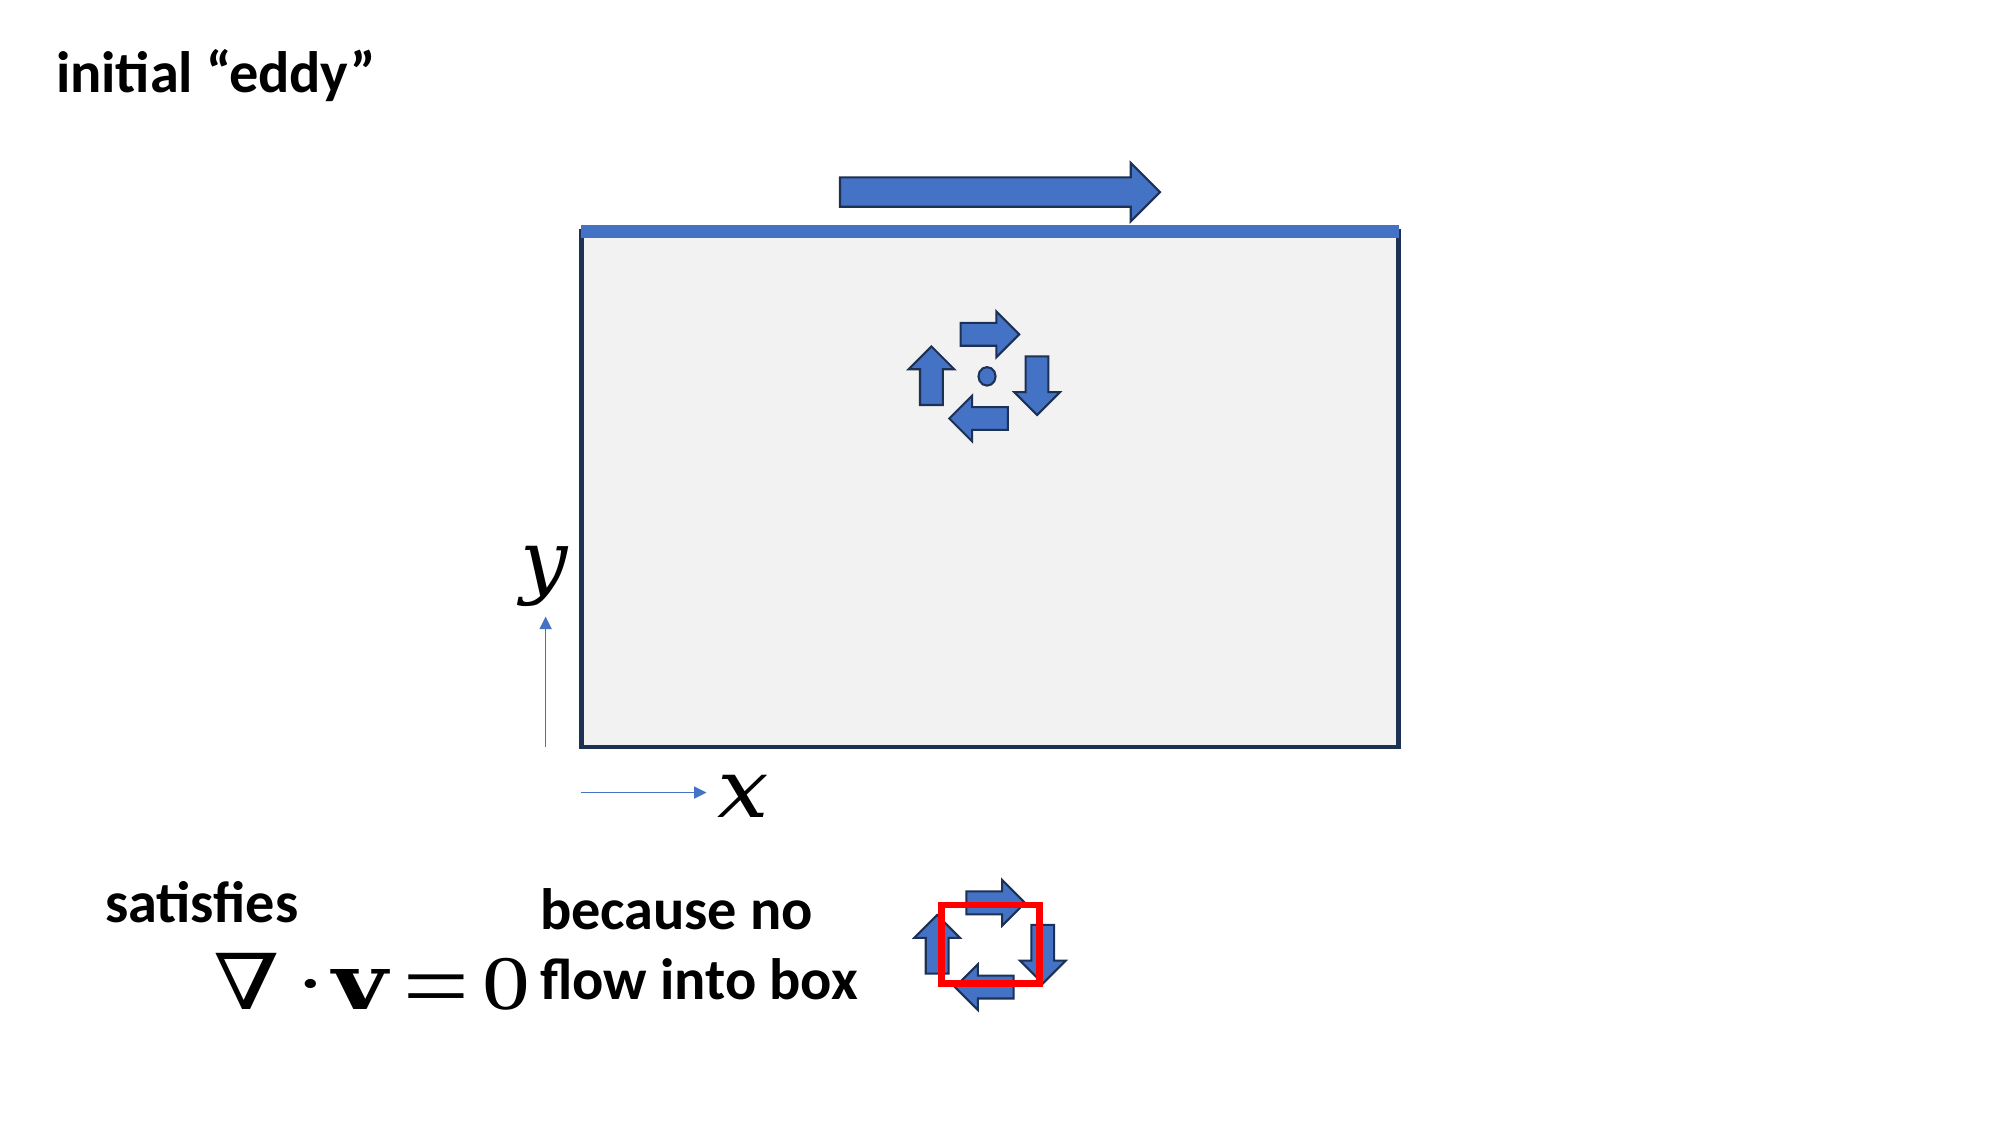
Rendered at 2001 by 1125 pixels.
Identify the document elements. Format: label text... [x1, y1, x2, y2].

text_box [914, 879, 1066, 1010]
text_box because no flow into box [525, 863, 927, 1019]
text_box [977, 366, 997, 387]
text_box [959, 308, 1021, 360]
text_box initial “eddy” [41, 27, 440, 112]
text_box satisfies [90, 856, 490, 942]
text_box [1011, 355, 1063, 417]
text_box [947, 393, 1009, 444]
text_box [906, 344, 957, 407]
text_box [580, 230, 1400, 748]
text_box [838, 160, 1162, 224]
